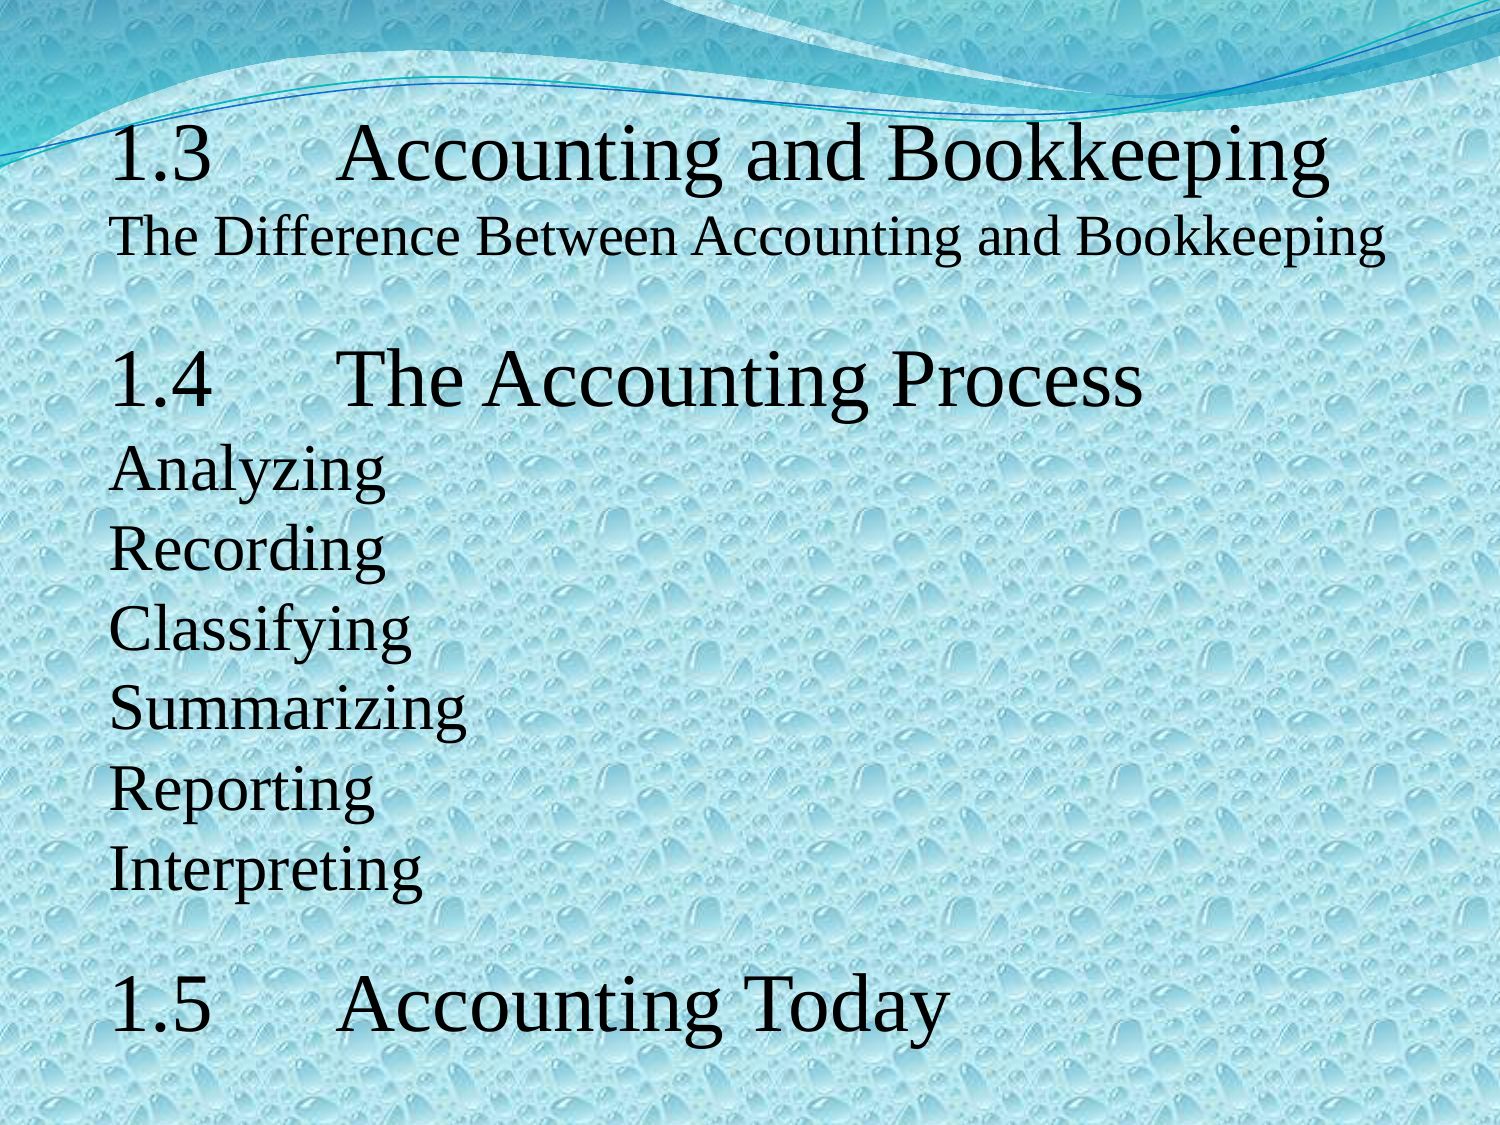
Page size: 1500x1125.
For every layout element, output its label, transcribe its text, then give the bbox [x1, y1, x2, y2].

text_box 1.4 The Accounting Process Analyzing Recording Classifying Summarizing Reporting Interpreting [93, 316, 1442, 911]
text_box 1.3 Accounting and Bookkeeping The Difference Between Accounting and Bookkeeping [93, 90, 1442, 275]
text_box [0, 0, 1500, 255]
text_box 1.5 Accounting Today [93, 940, 1442, 1056]
picture [0, 255, 1500, 1125]
